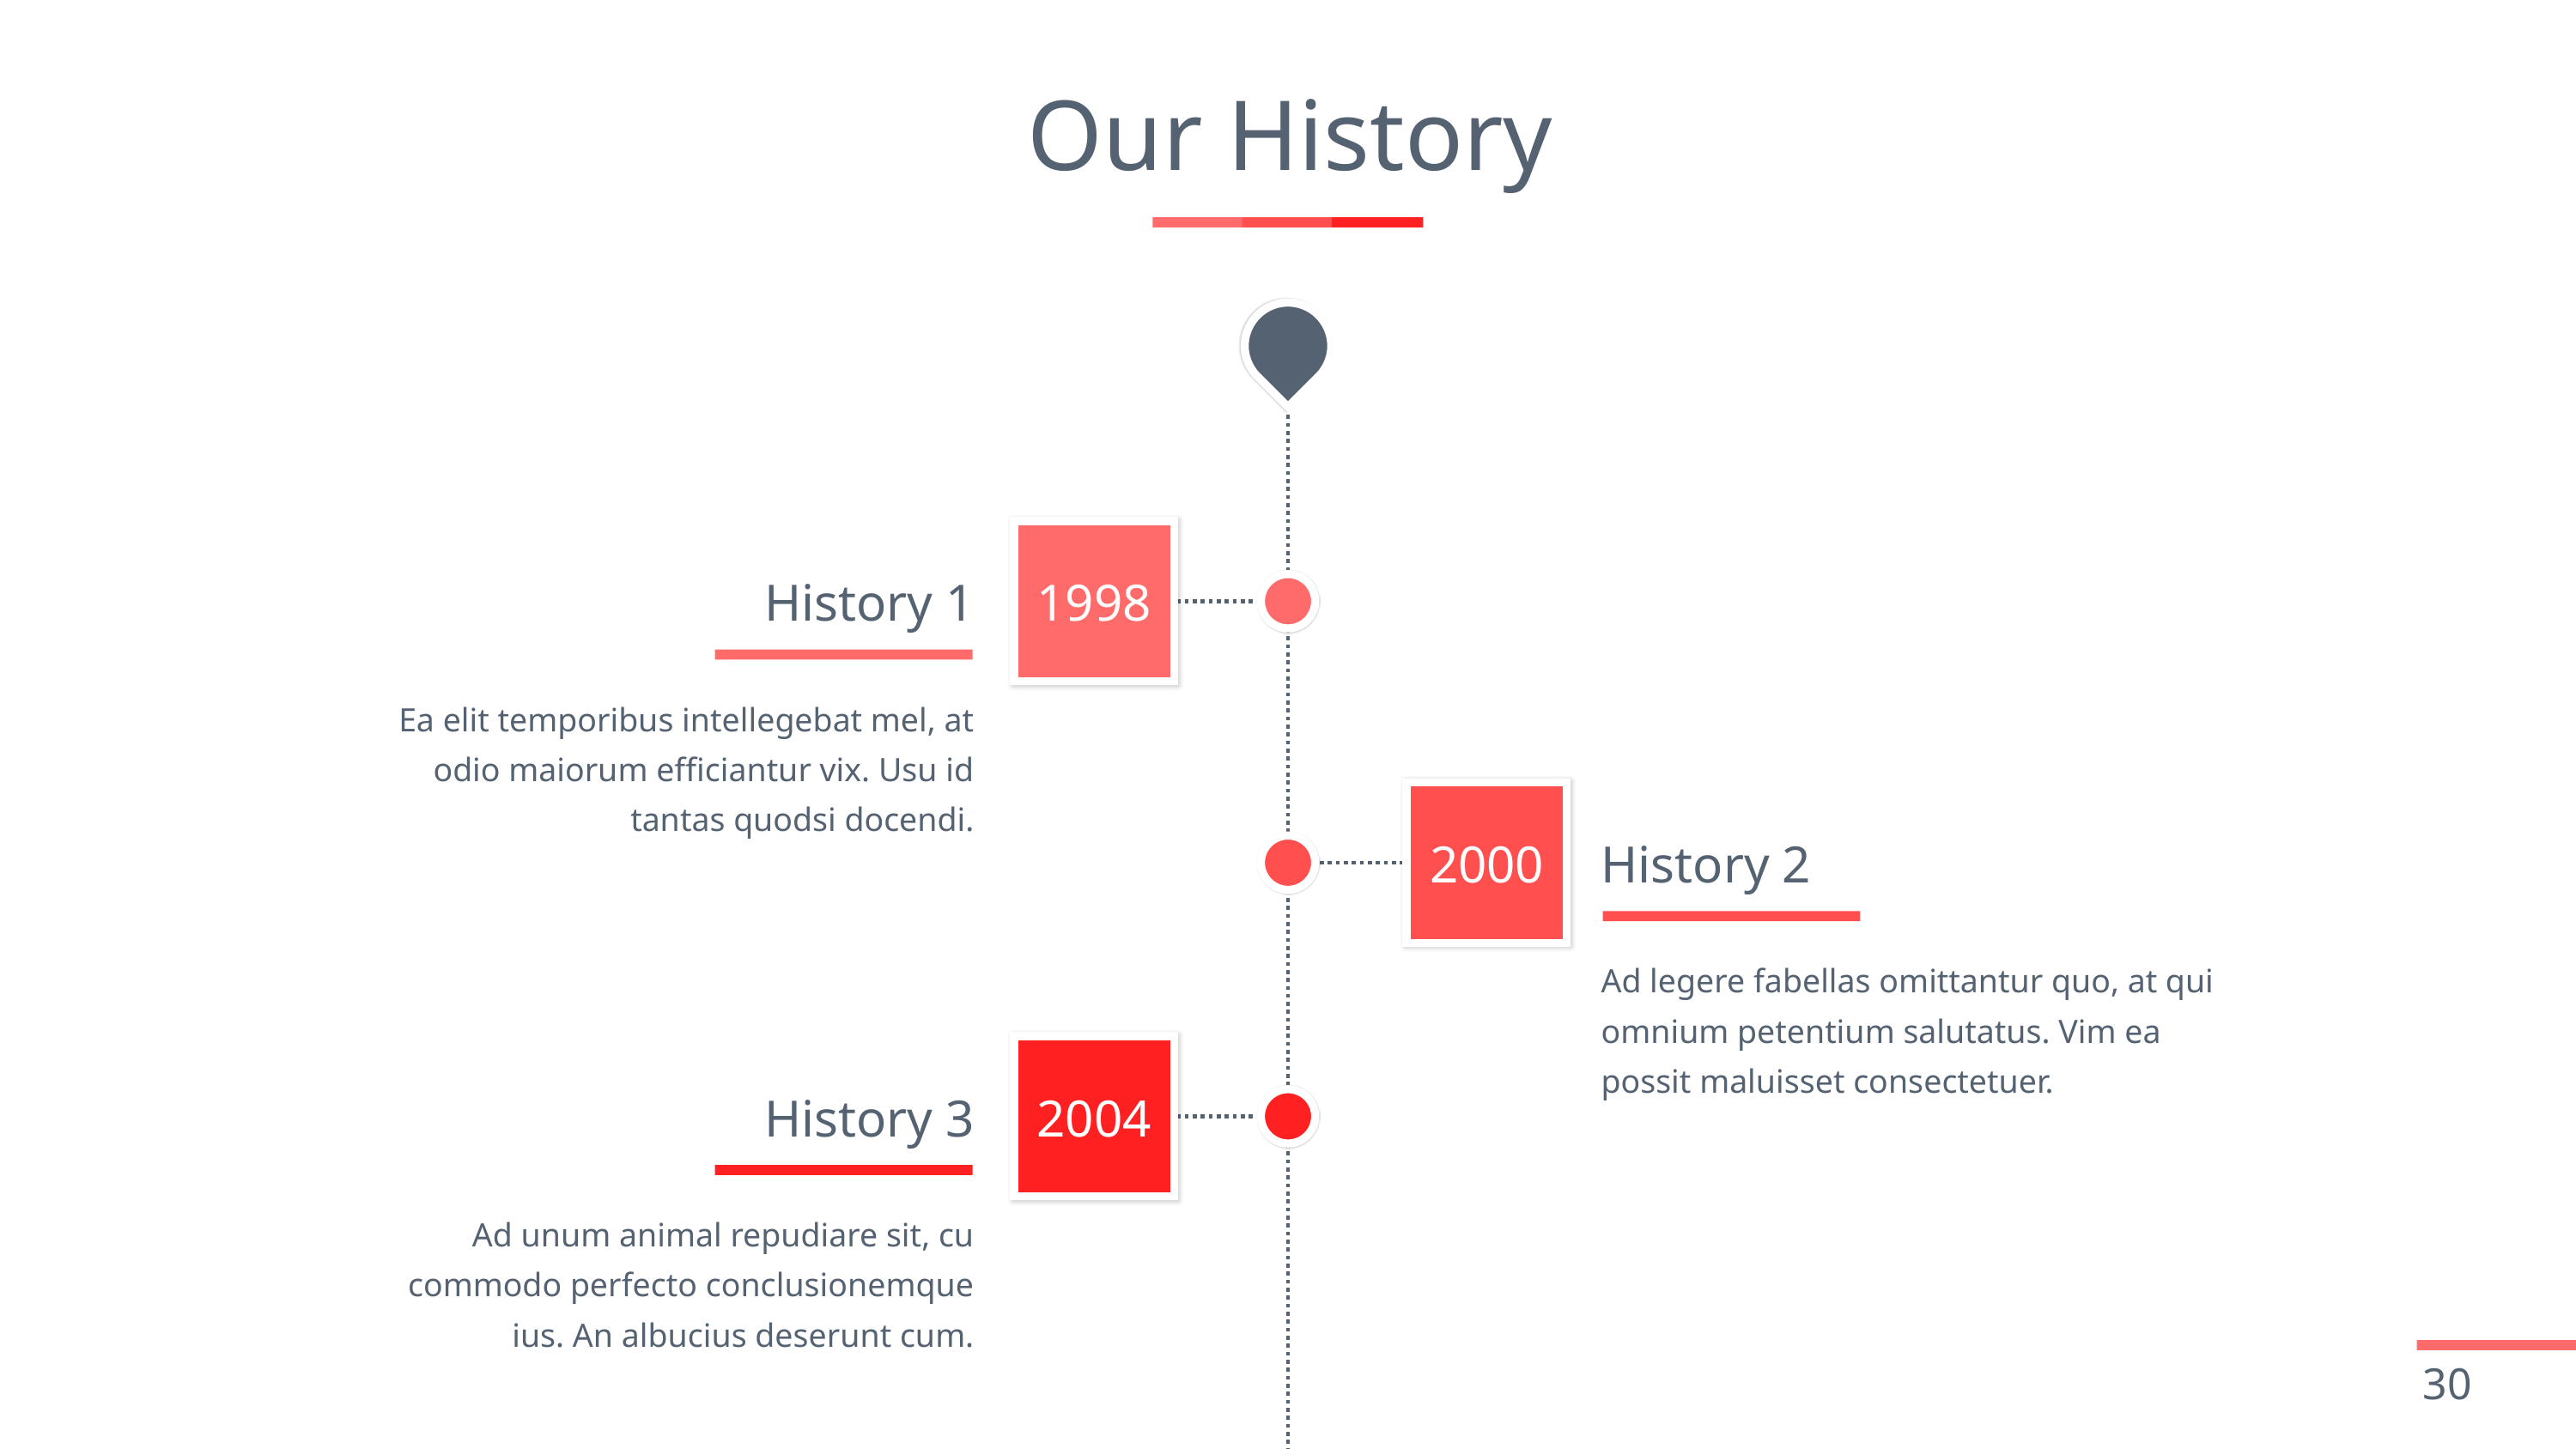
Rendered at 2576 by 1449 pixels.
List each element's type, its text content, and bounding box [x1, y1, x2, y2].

list 1998 [1011, 549, 1177, 654]
list 2004 [1011, 1064, 1177, 1169]
list 2000 [1403, 809, 1570, 916]
list Ea elit temporibus intellegebat mel, at odio maiorum efficiantur vix. Usu id tantas quodsi docendi. [337, 681, 987, 890]
list History 2 [1588, 809, 2238, 916]
slide_number 30 [2409, 1351, 2576, 1421]
list Ad legere fabellas omittantur quo, at qui omnium petentium salutatus. Vim ea possit maluisset consectetuer. [1588, 943, 2238, 1151]
list History 3 [337, 1064, 987, 1169]
title Our History [69, 49, 2512, 230]
list Ad unum animal repudiare sit, cu commodo perfecto conclusionemque ius. An albucius deserunt cum. [337, 1196, 987, 1405]
list History 1 [337, 549, 987, 654]
